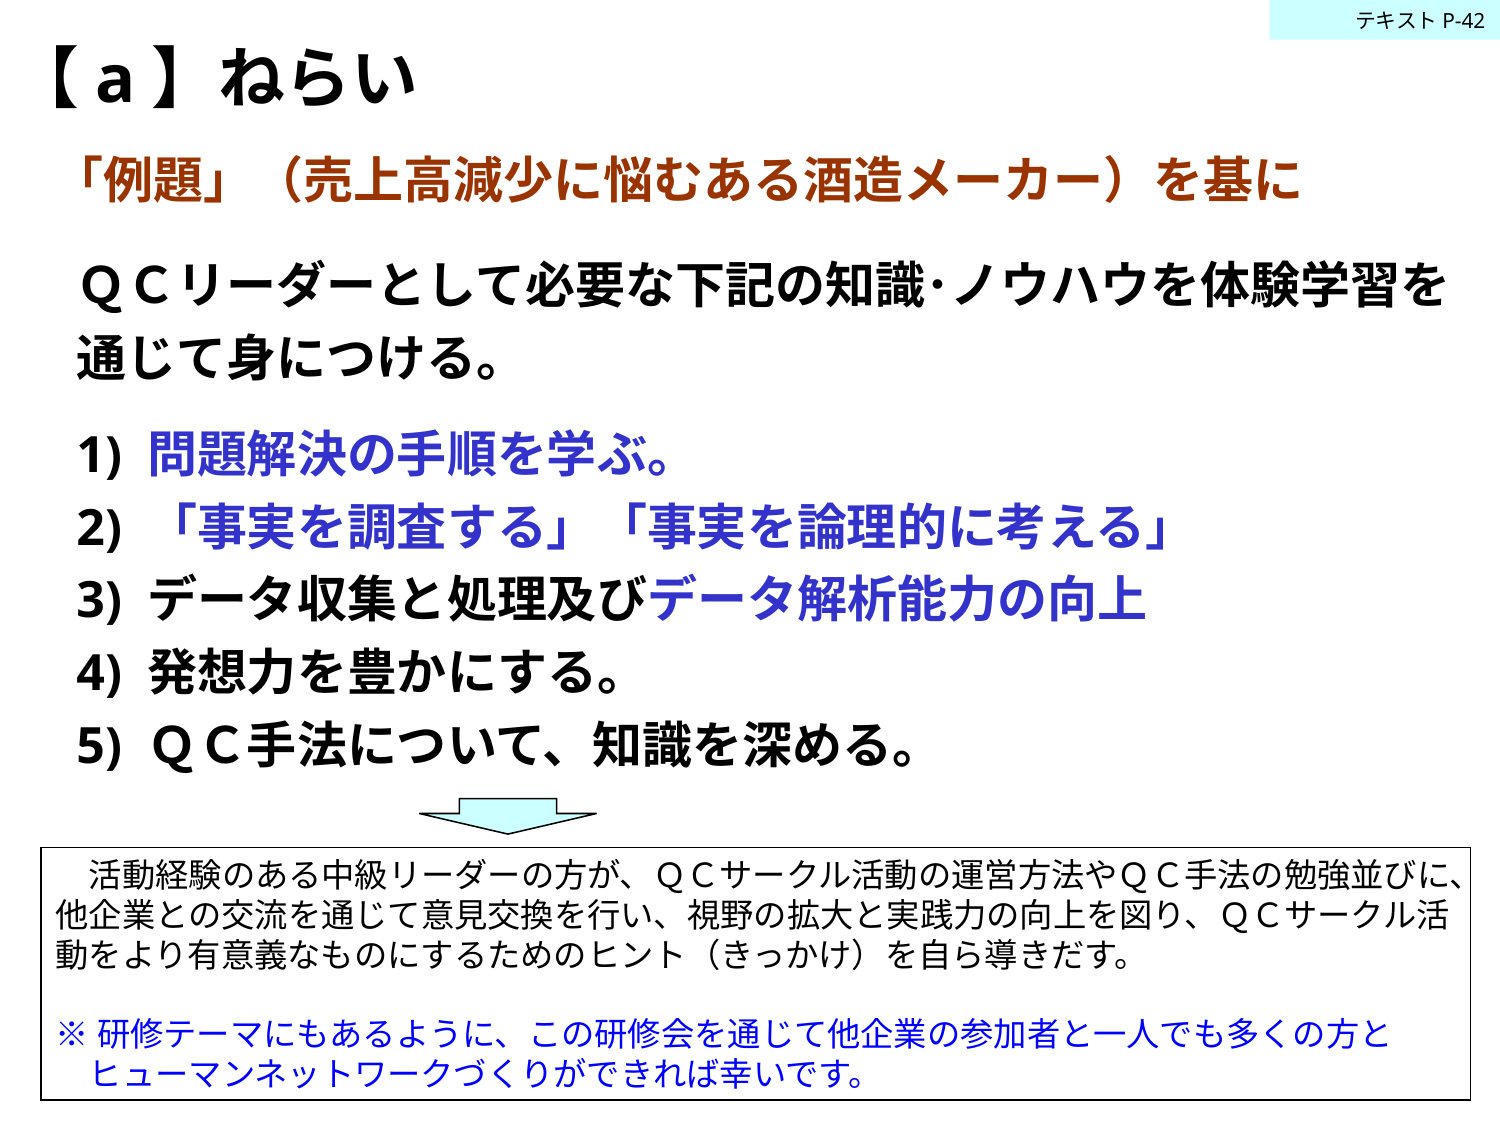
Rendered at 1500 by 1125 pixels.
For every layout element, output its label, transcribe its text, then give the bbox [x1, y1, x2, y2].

text_box [419, 798, 597, 835]
text_box 1) 問題解決の手順を学ぶ。 2) 「事実を調査する」「事実を論理的に考える｣ 3) データ収集と処理及びデータ解析能力の向上 4) 発想力を豊かにする。 5) ＱＣ手法について、知識を深める。 [76, 397, 1459, 799]
text_box 【a】ねらい [12, 35, 668, 116]
text_box 活動経験のある中級リーダーの方が、ＱＣサークル活動の運営方法やＱＣ手法の勉強並びに、他企業との交流を通じて意見交換を行い、視野の拡大と実践力の向上を図り、ＱＣサークル活動をより有意義なものにするためのヒント（きっかけ）を自ら導きだす。 ※研修テーマにもあるように、この研修会を通じて他企業の参加者と一人でも多くの方と ヒューマンネットワークづくりができれば幸いです。 [41, 847, 1471, 1101]
text_box 「例題」（売上高減少に悩むある酒造メーカー）を基に [53, 125, 1448, 220]
text_box ＱＣリーダーとして必要な下記の知識･ノウハウを体験学習を通じて身につける。 [76, 231, 1471, 397]
text_box テキストP-42 [1269, 0, 1500, 40]
